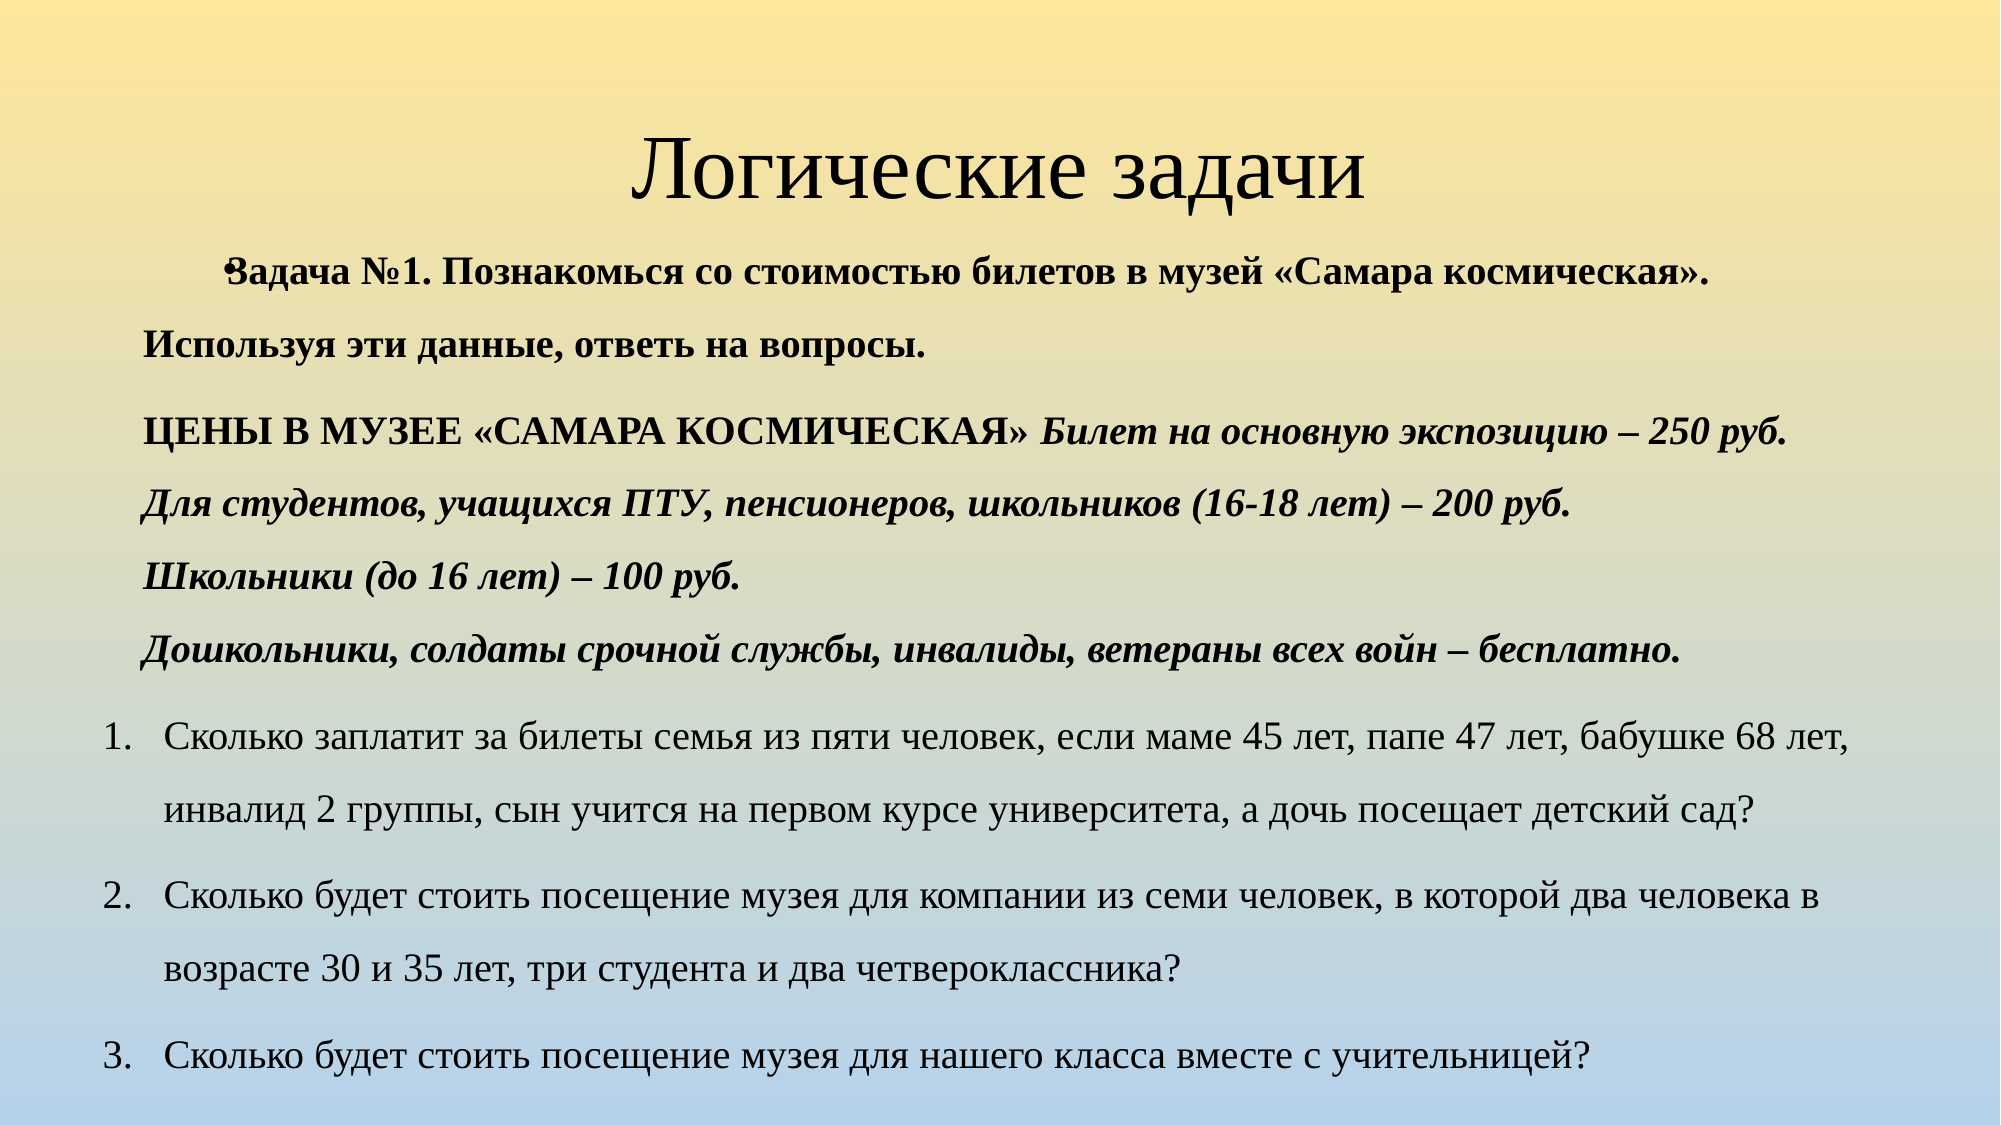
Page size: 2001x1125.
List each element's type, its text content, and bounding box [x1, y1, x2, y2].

title Логические задачи [137, 59, 1863, 212]
list Задача №1. Познакомься со стоимостью билетов в музей «Самара космическая». Используя эти данные, ответь на вопросы. ЦЕНЫ В МУЗЕЕ «САМАРА КОСМИЧЕСКАЯ» Билет на основную экспозицию – 250 руб. Для студентов, учащихся ПТУ, пенсионеров, школьников (16-18 лет) – 200 руб. Школьники (до 16 лет) – 100 руб. Дошкольники, солдаты срочной службы, инвалиды, ветераны всех войн – бесплатно. Сколько заплатит за билеты семья из пяти человек, если маме 45 лет, папе 47 лет, бабушке 68 лет, инвалид 2 группы, сын учится на первом курсе университета, а дочь посещает детский сад? Сколько будет стоить посещение музея для компании из семи человек, в которой два человека в возрасте 30 и 35 лет, три студента и два четвероклассника? Сколько будет стоить посещение музея для нашего класса вместе с учительницей? [87, 212, 1925, 1094]
